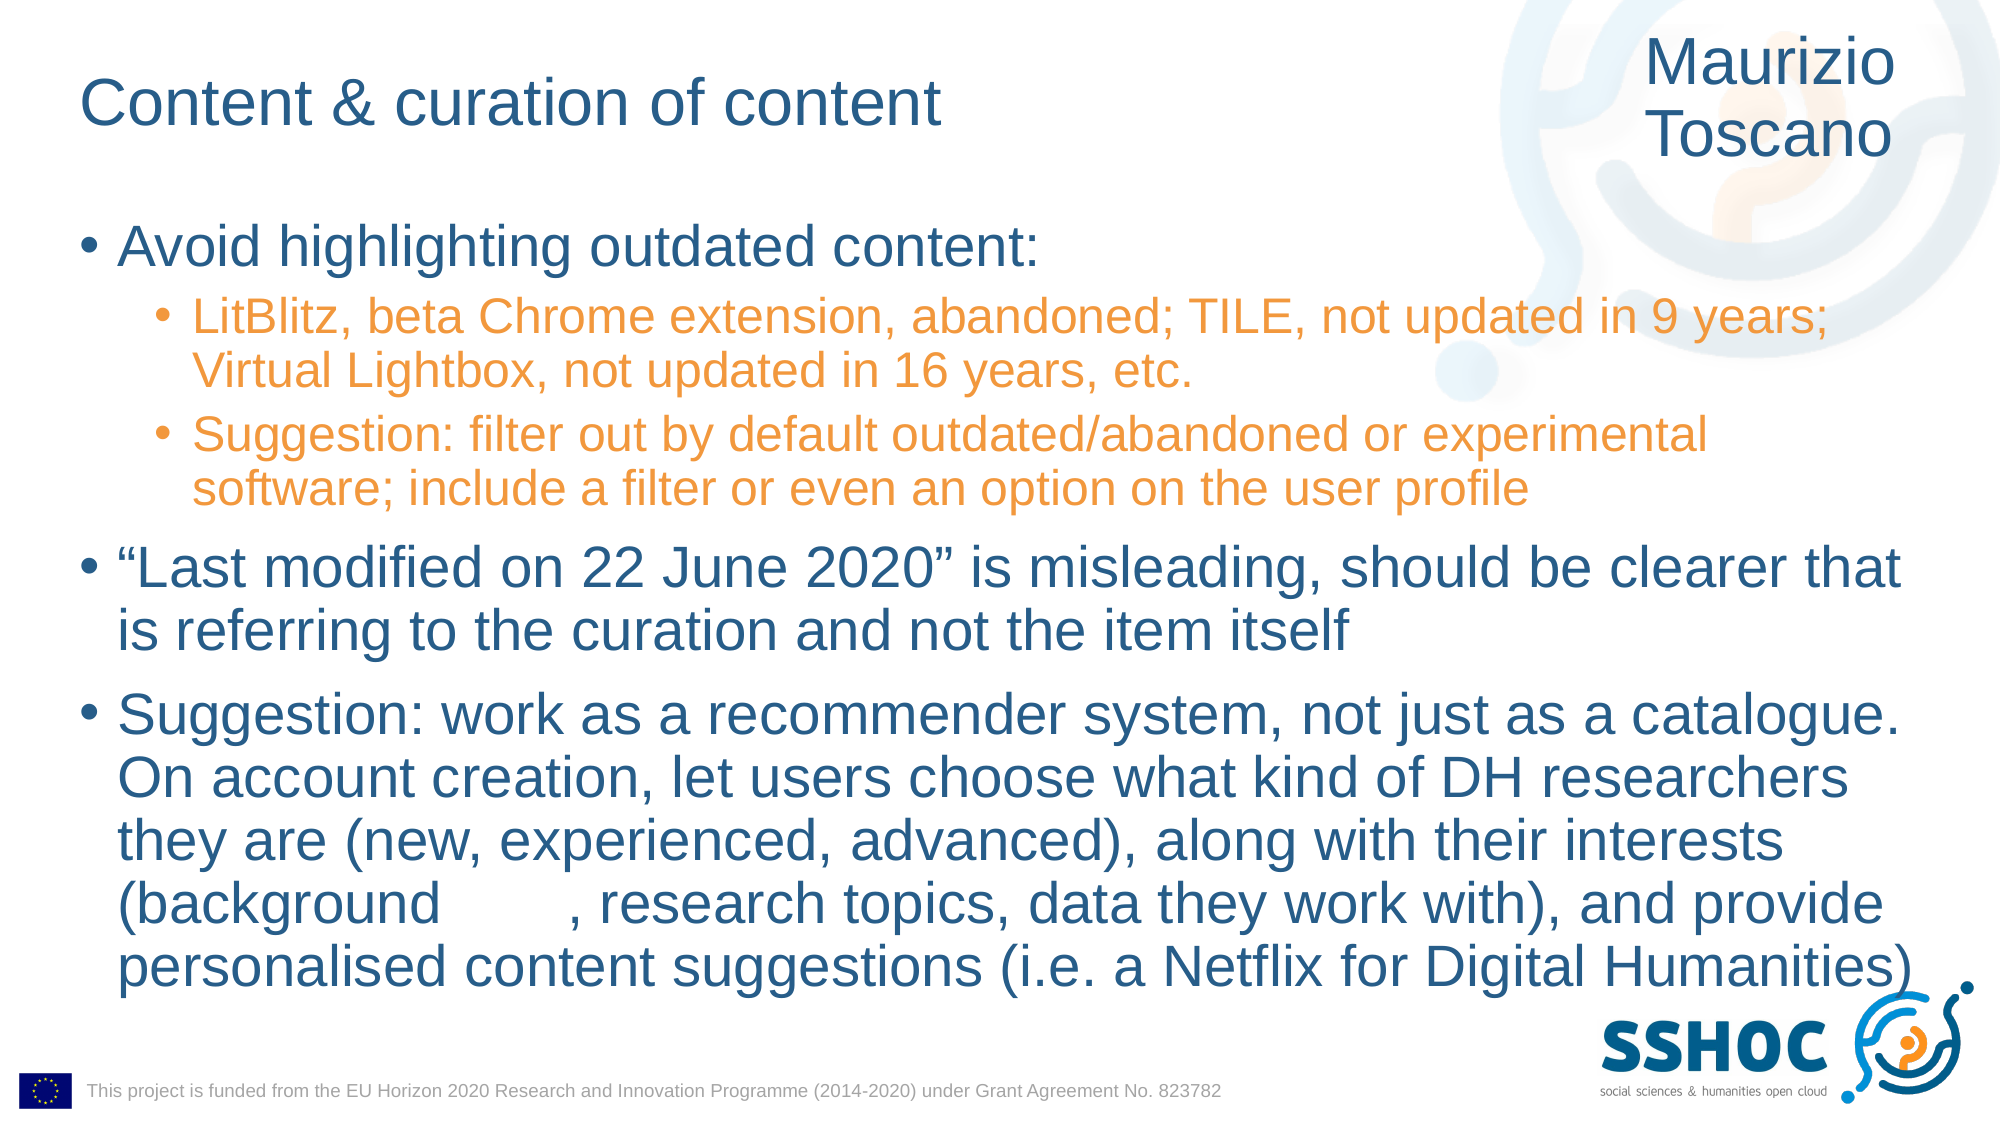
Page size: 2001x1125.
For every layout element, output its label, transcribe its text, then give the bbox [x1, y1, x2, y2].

text_box Maurizio Toscano [1629, 11, 2000, 200]
picture [1597, 965, 2001, 1118]
list Avoid highlighting outdated content: LitBlitz, beta Chrome extension, abandoned; TILE, not updated in 9 years; Virtual Lightbox, not updated in 16 years, etc. Suggestion: filter out by default outdated/abandoned or experimental software; include a filter or even an option on the user profile “Last modified on 22 June 2020” is misleading, should be clearer that is referring to the curation and not the item itself Suggestion: work as a recommender system, not just as a catalogue. On account creation, let users choose what kind of DH researchers they are (new, experienced, advanced), along with their interests (background , research topics, data they work with), and provide personalised content suggestions (i.e. a Netflix for Digital Humanities) [64, 209, 1935, 1070]
picture [19, 1073, 72, 1109]
title Content & curation of content [64, 59, 1863, 209]
